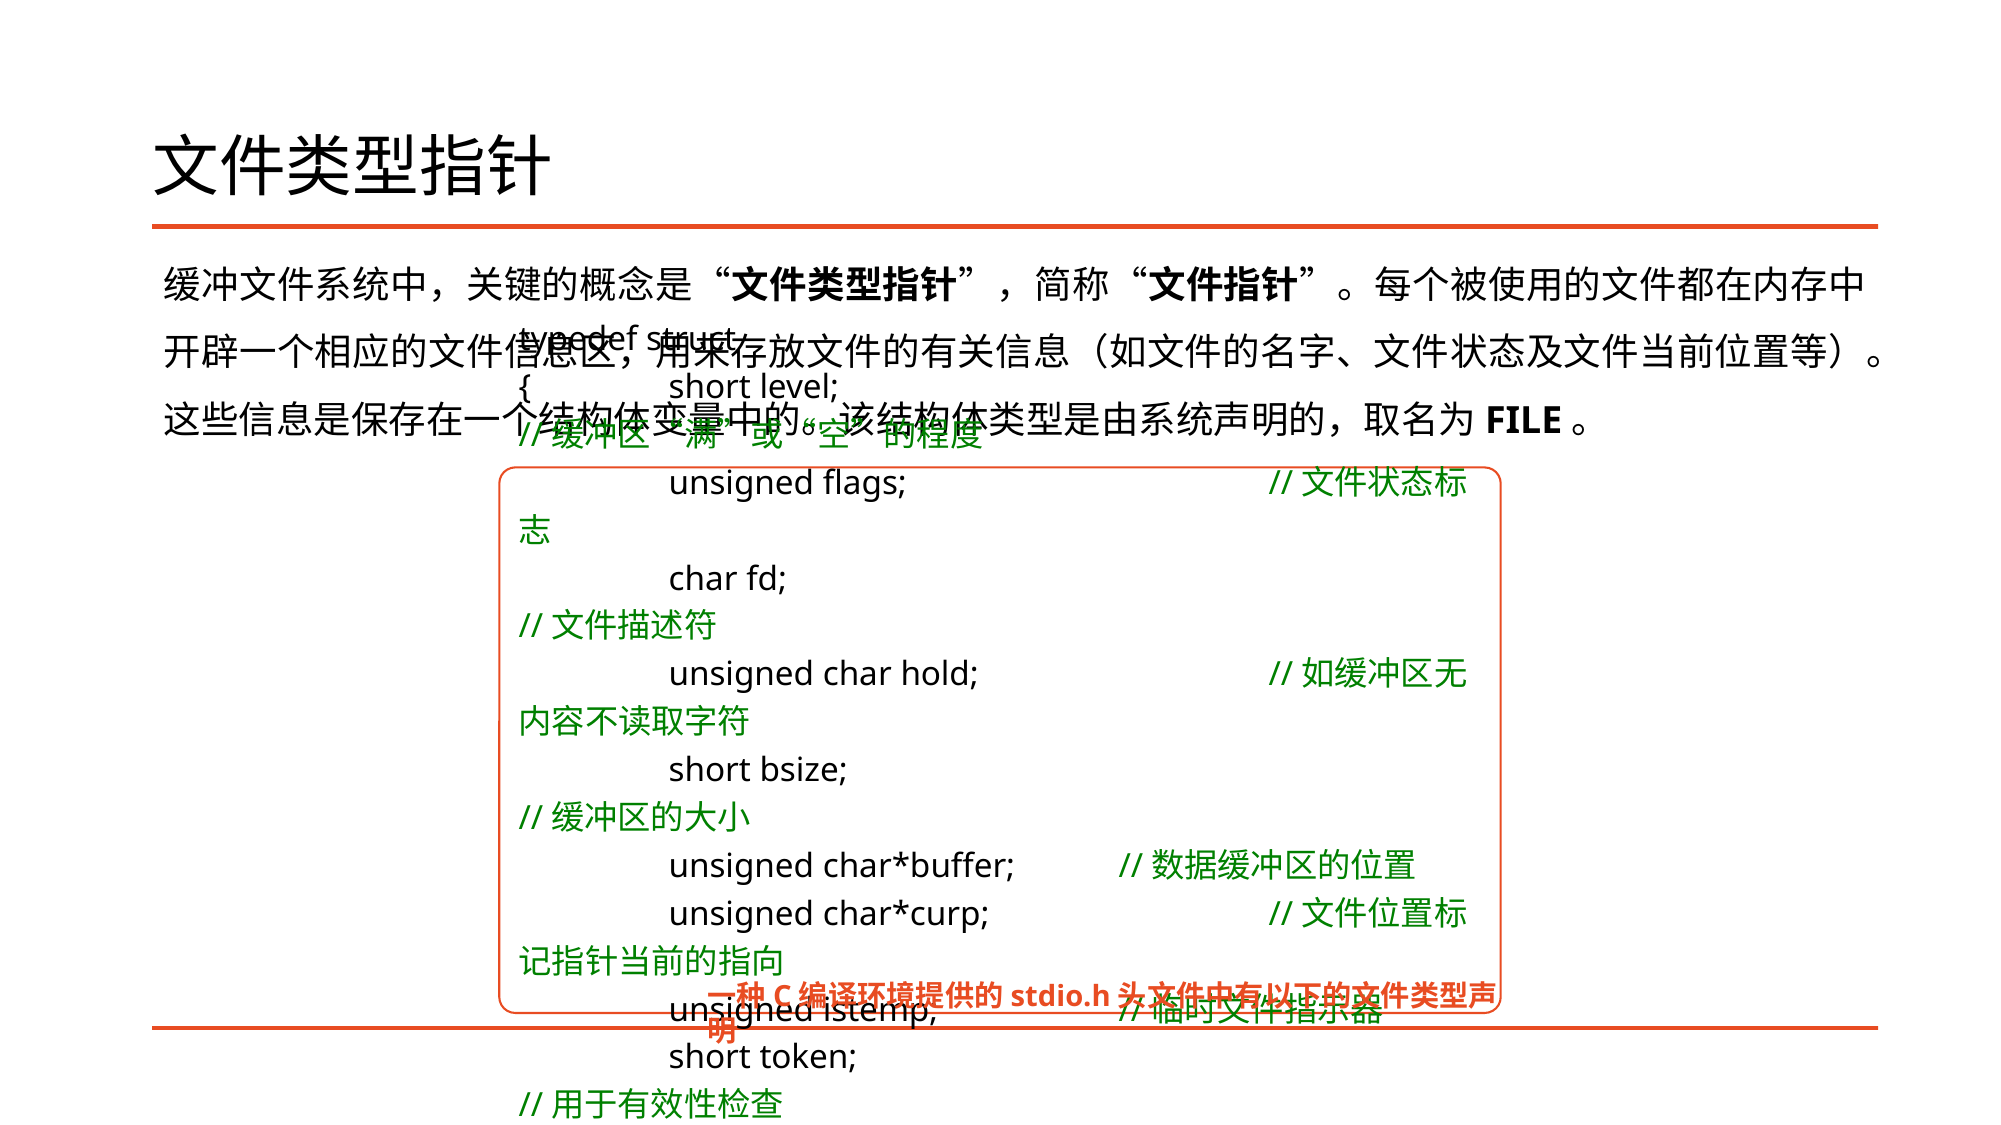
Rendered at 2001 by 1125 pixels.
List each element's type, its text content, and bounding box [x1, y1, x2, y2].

text_box 一种C编译环境提供的stdio.h头文件中有以下的文件类型声明 [692, 969, 1516, 1055]
title 文件类型指针 [137, 59, 1863, 278]
text_box typedef struct { short level; //缓冲区“满”或“空”的程度 unsigned flags; //文件状态标志 char fd; //文件描述符 unsigned char hold; //如缓冲区无内容不读取字符 short bsize; //缓冲区的大小 unsigned char*buffer; //数据缓冲区的位置 unsigned char*curp; //文件位置标记指针当前的指向 unsigned istemp; //临时文件指示器 short token; //用于有效性检查 }FILE; [498, 466, 1502, 1015]
